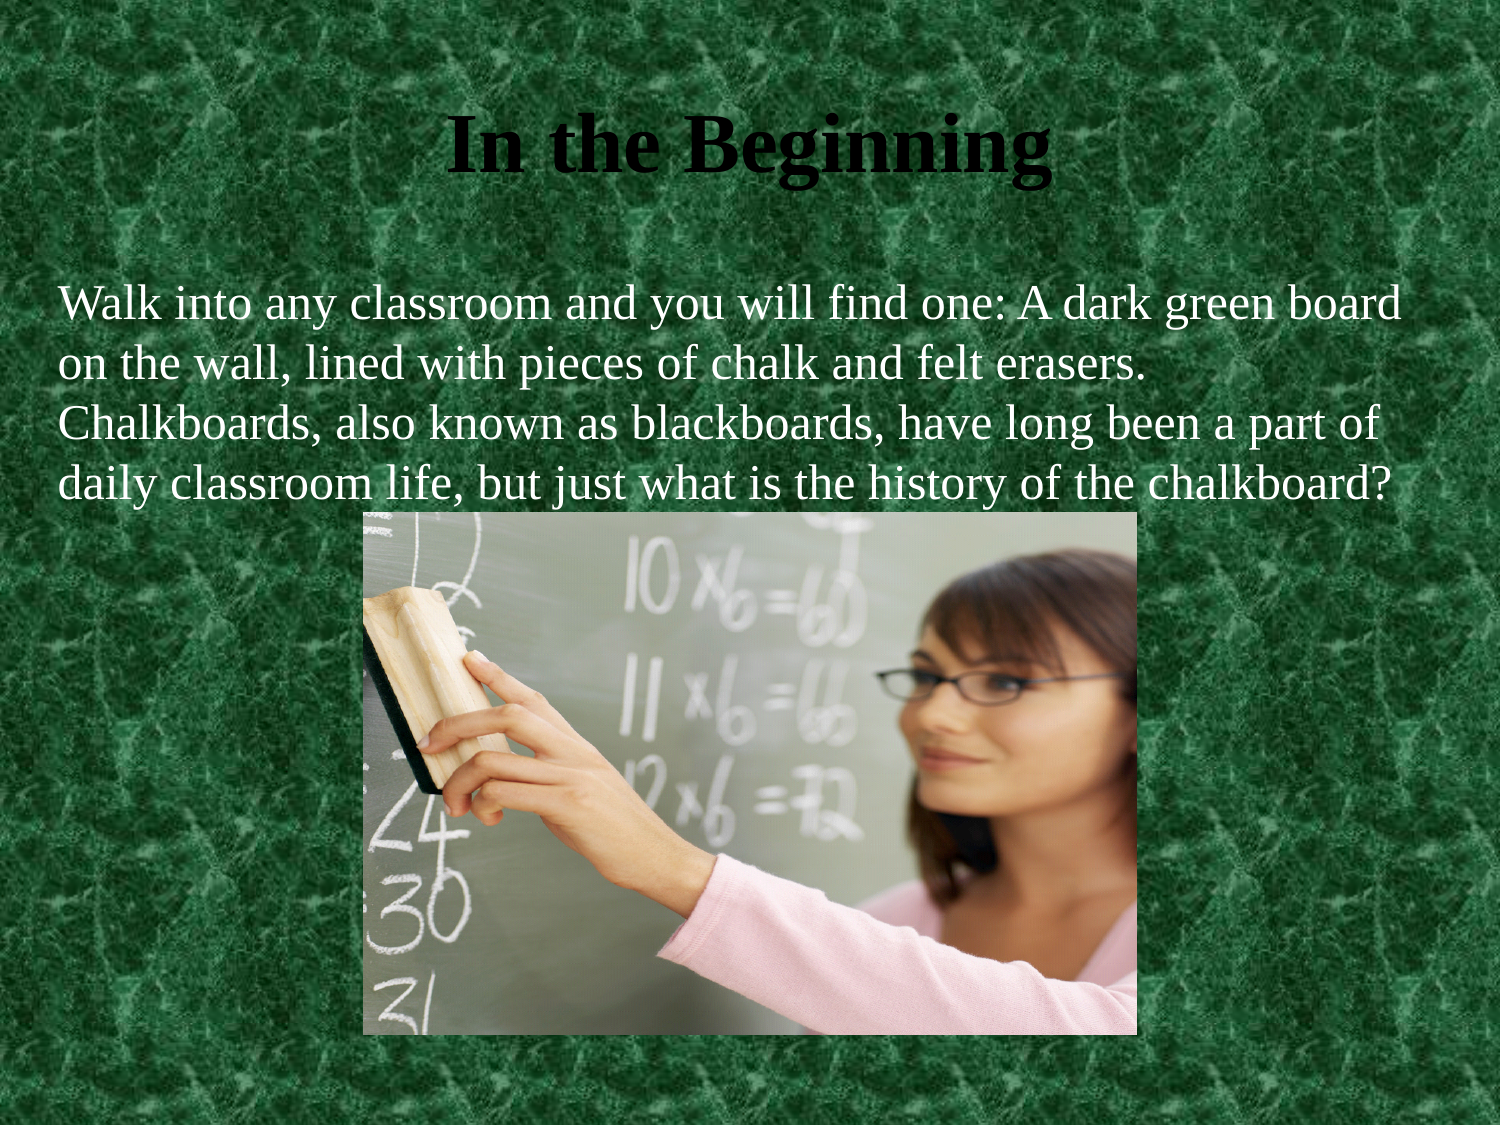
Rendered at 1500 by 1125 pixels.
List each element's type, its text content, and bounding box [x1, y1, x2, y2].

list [362, 512, 1138, 1036]
title In the Beginning [75, 45, 1425, 233]
text_box Walk into any classroom and you will find one: A dark green board on the wall, lined with pieces of chalk and felt erasers. Chalkboards, also known as blackboards, have long been a part of daily classroom life, but just what is the history of the chalkboard? [42, 262, 1430, 518]
picture [0, 0, 1500, 1125]
